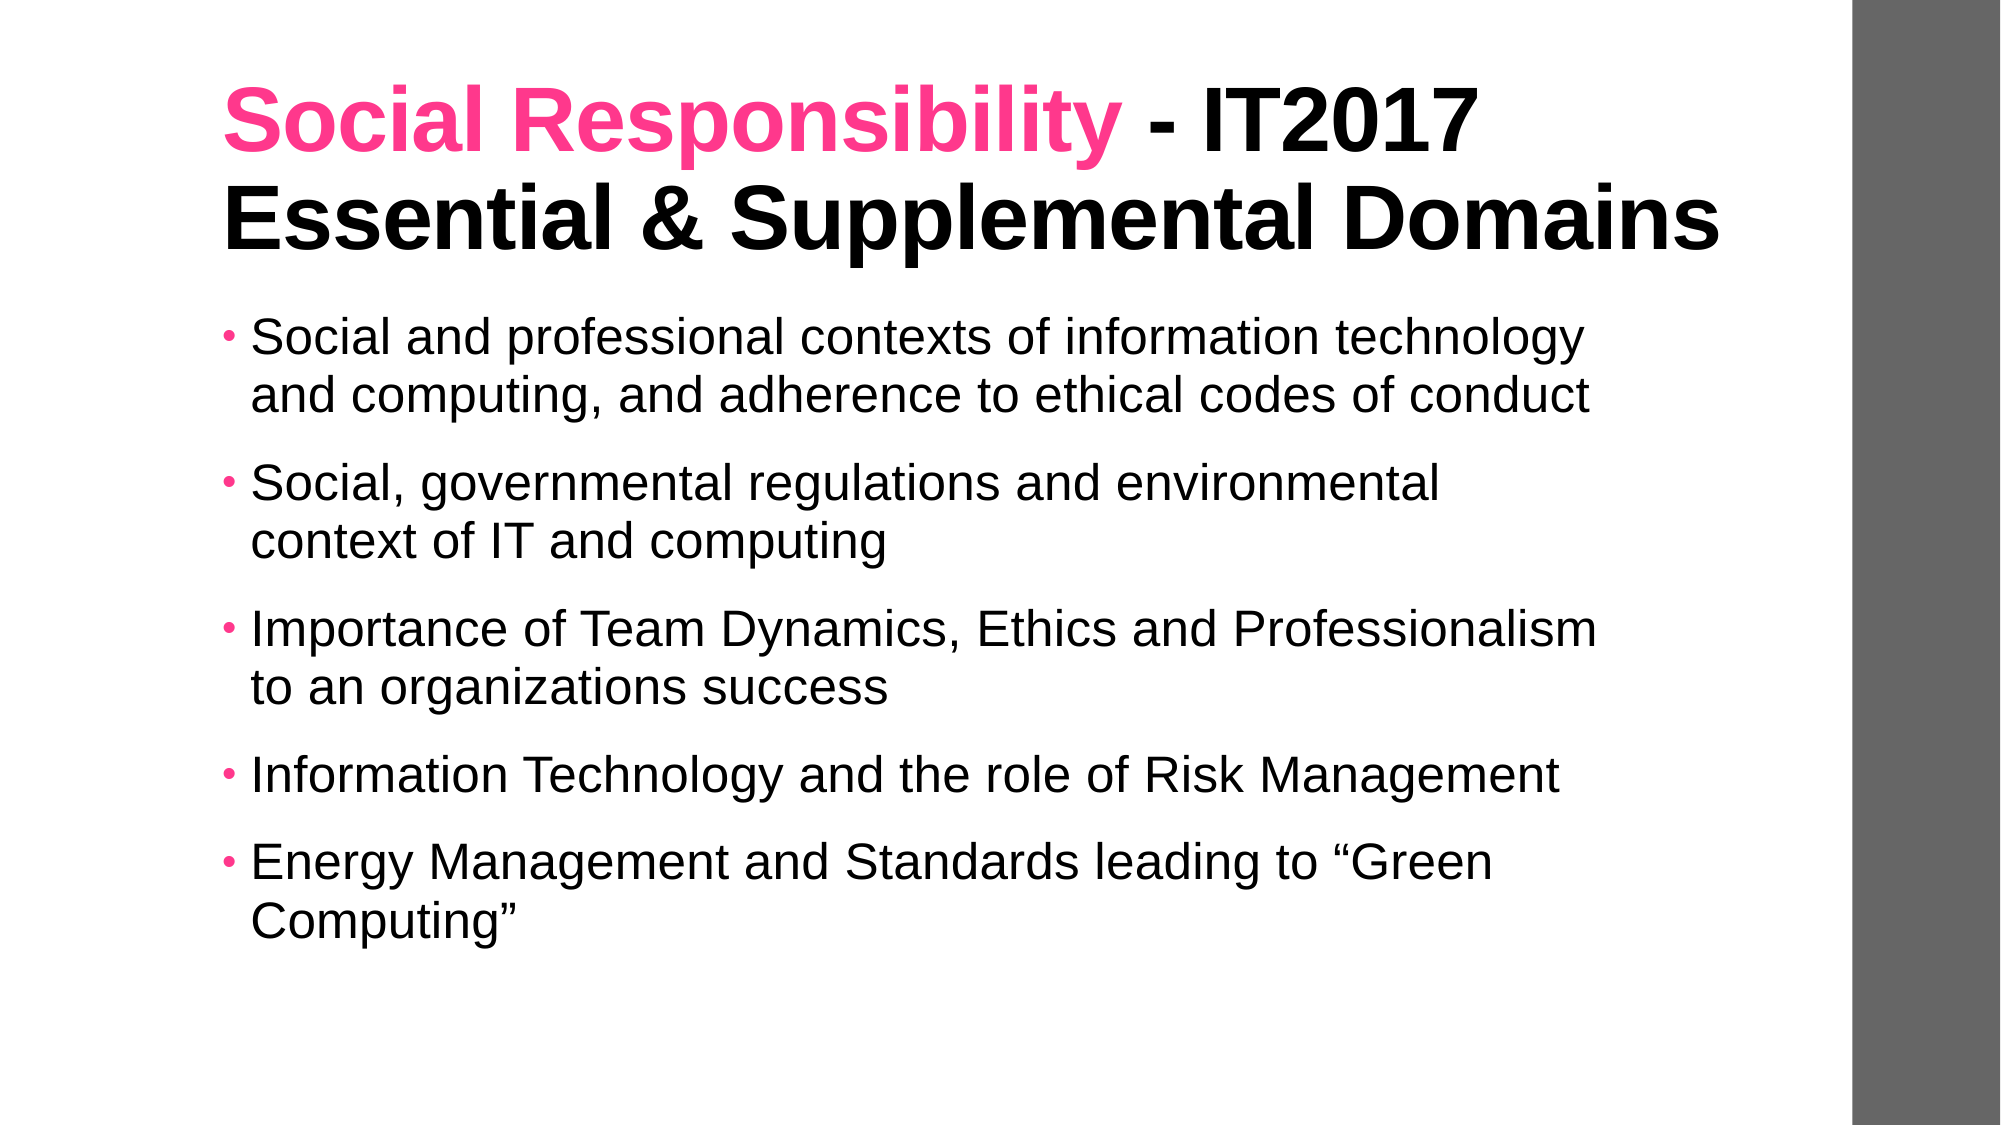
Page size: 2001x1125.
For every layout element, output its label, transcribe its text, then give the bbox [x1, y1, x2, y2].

list Social and professional contexts of information technology and computing, and adherence to ethical codes of conduct Social, governmental regulations and environmental context of IT and computing Importance of Team Dynamics, Ethics and Professionalism to an organizations success Information Technology and the role of Risk Management Energy Management and Standards leading to “Green Computing” [206, 299, 1617, 1014]
title Social Responsibility - IT2017 Essential & Supplemental Domains [206, 43, 1797, 278]
